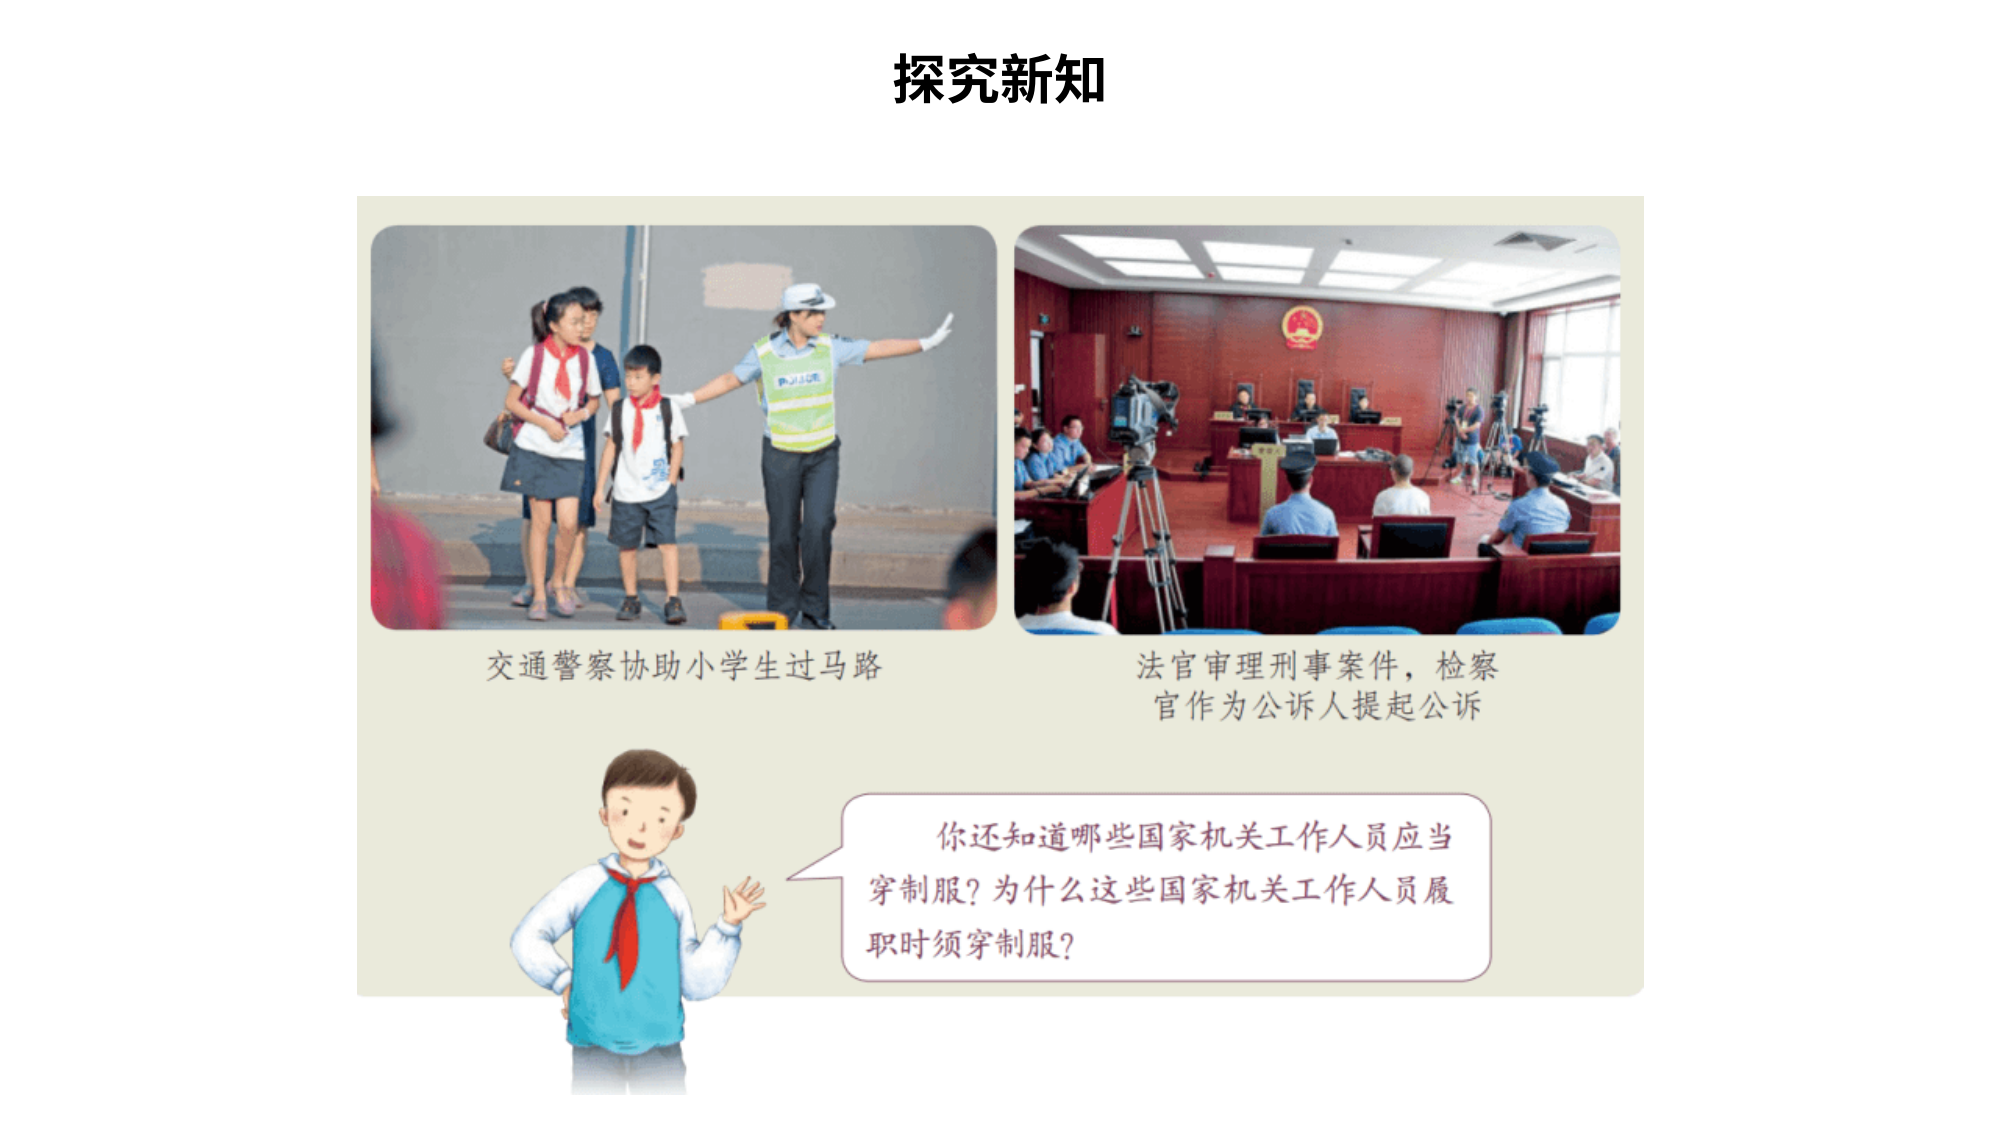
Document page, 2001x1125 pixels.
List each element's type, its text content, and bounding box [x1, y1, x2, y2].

title 探究新知 [193, 38, 1808, 119]
picture [357, 195, 1644, 1096]
